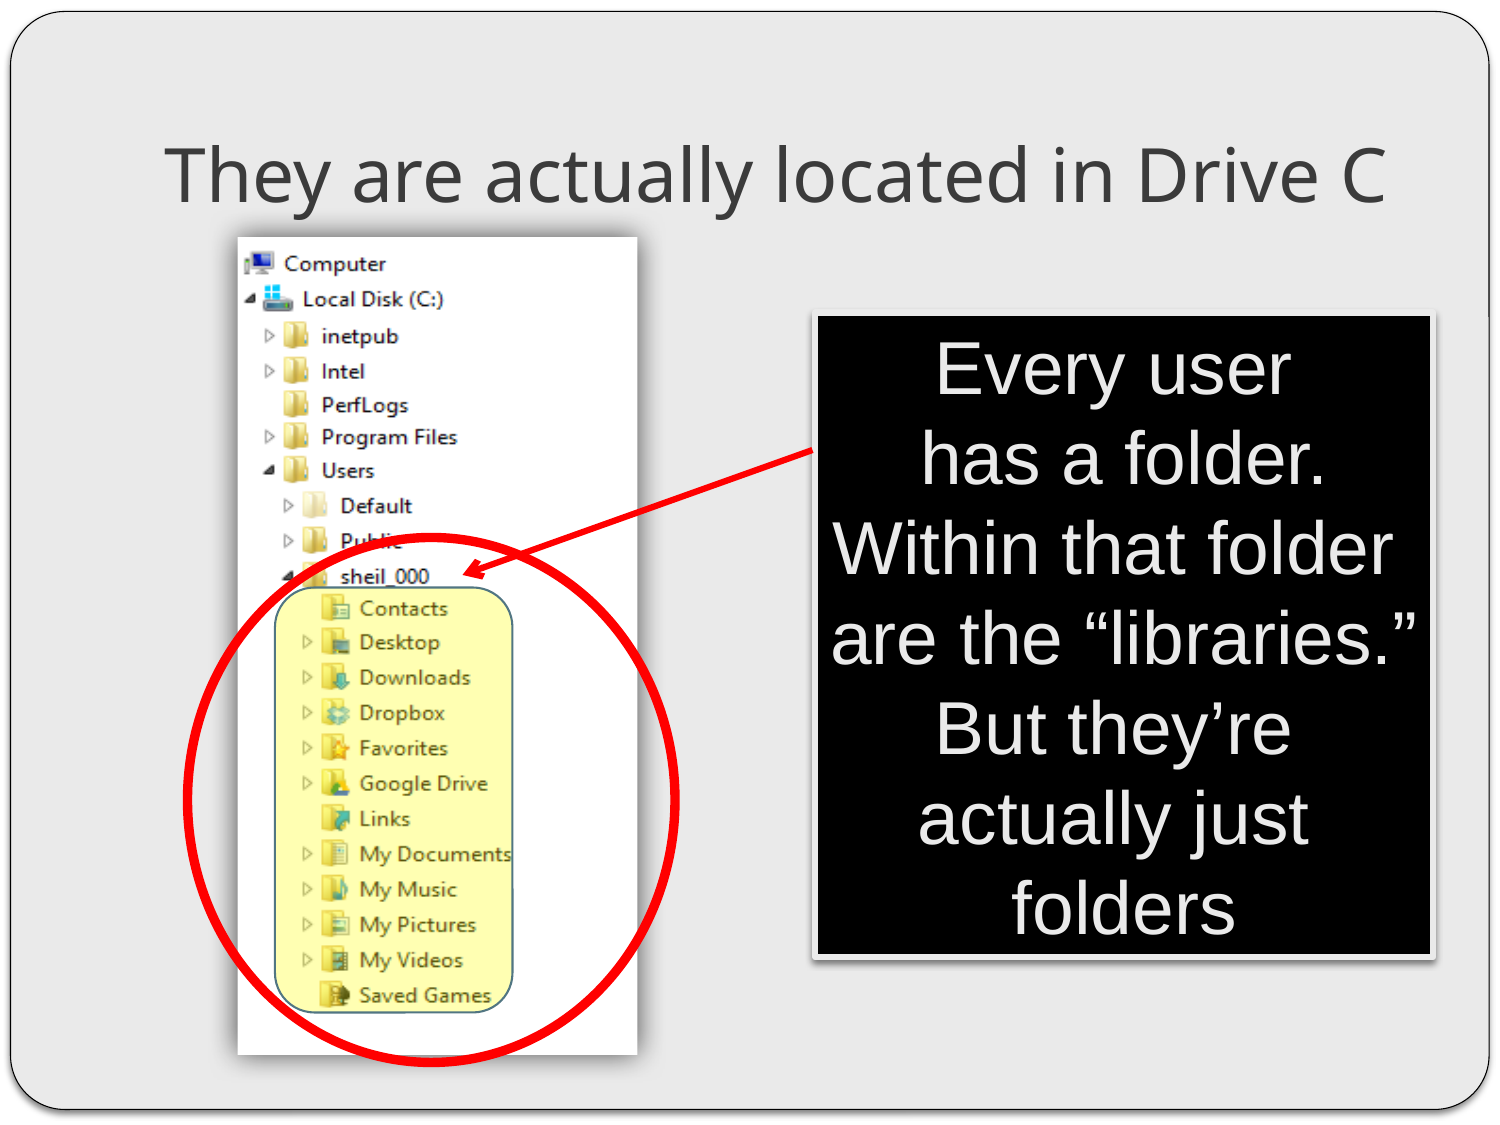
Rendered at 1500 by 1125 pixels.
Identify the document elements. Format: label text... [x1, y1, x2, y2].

title They are actually located in Drive C [150, 45, 1425, 233]
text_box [462, 449, 813, 576]
text_box Every user has a folder. Within that folder are the “libraries.” But they’re actually just folders [812, 309, 1436, 960]
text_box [187, 237, 676, 1063]
